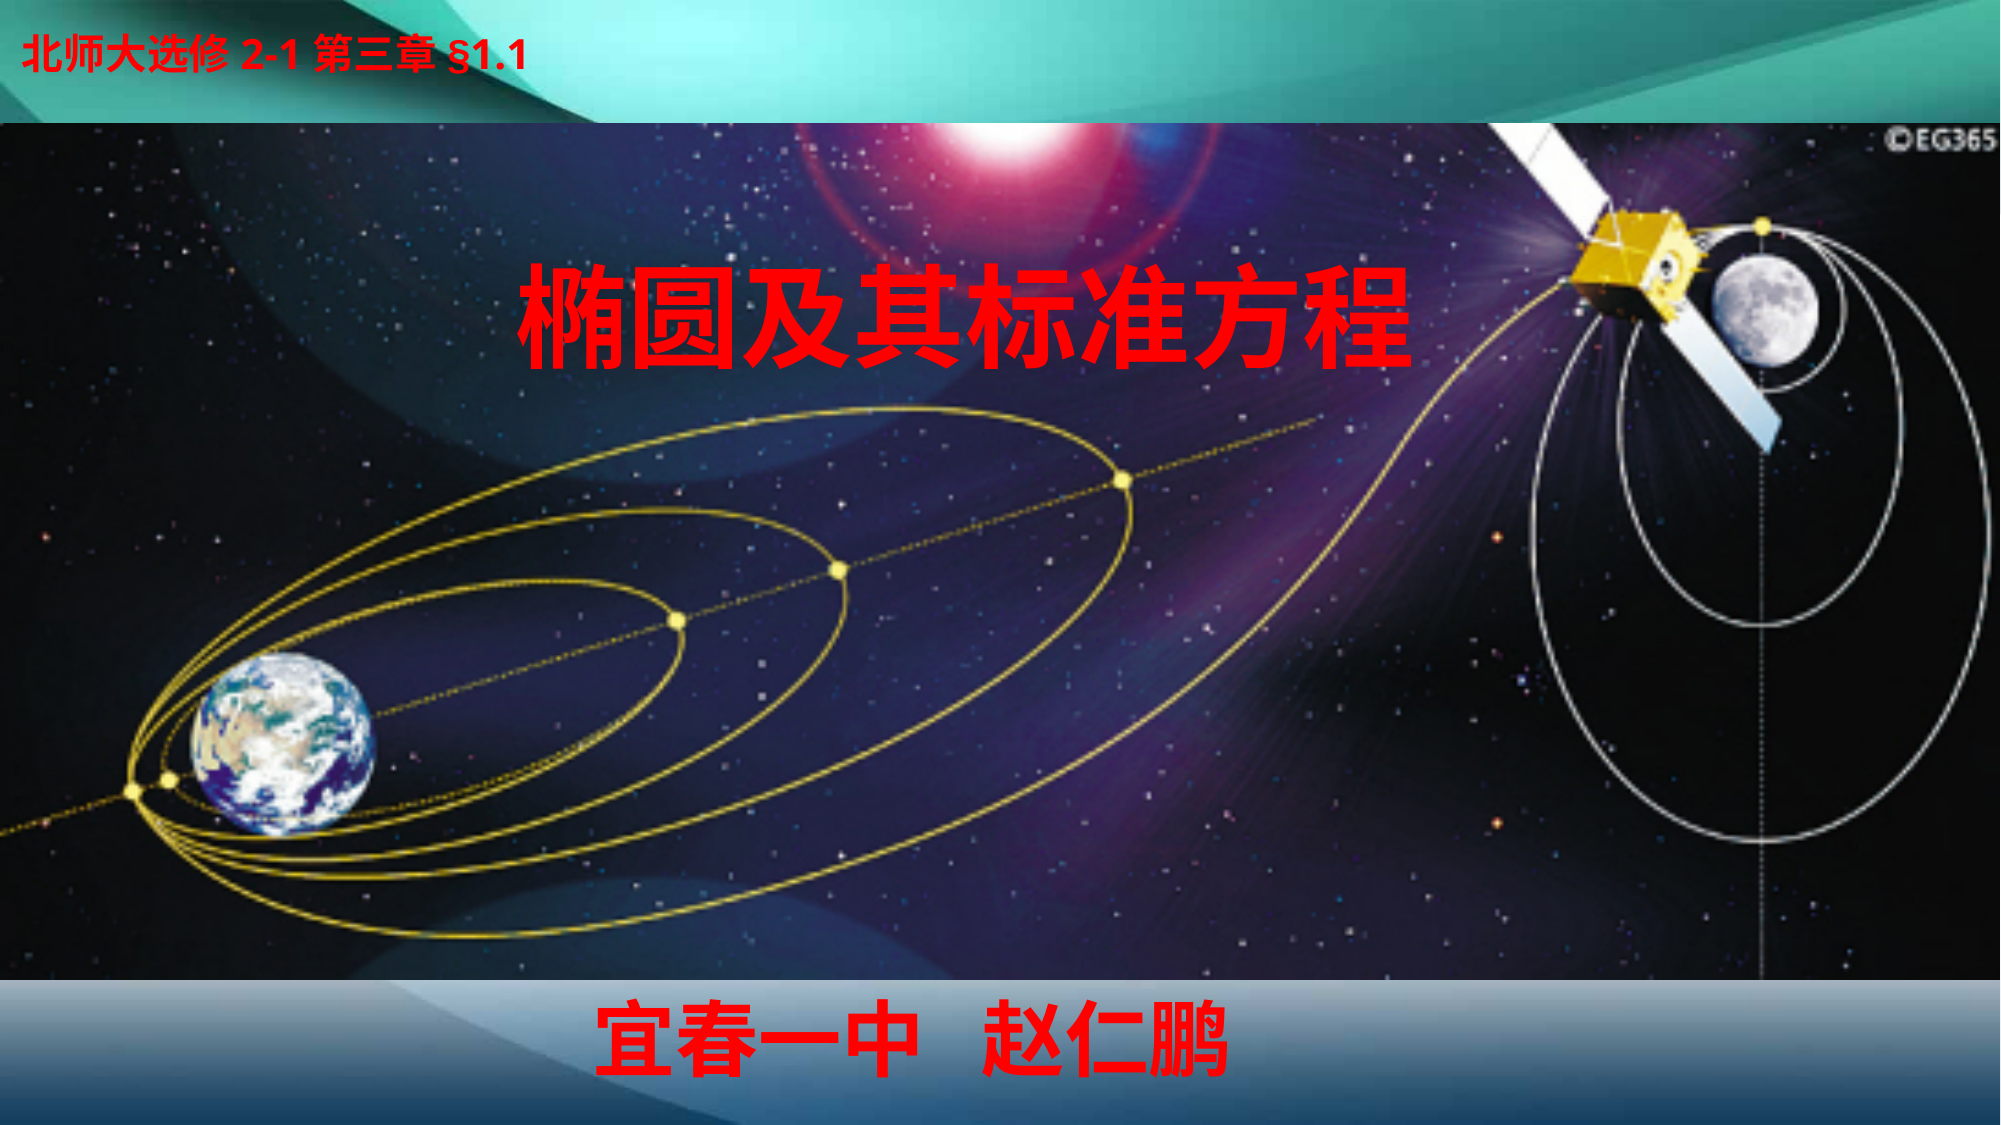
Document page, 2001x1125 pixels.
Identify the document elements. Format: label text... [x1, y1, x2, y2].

picture [0, 0, 2001, 1125]
text_box 北师大选修2-1第三章§1.1 [7, 20, 742, 86]
text_box 宜春一中 赵仁鹏 [577, 980, 1592, 1095]
